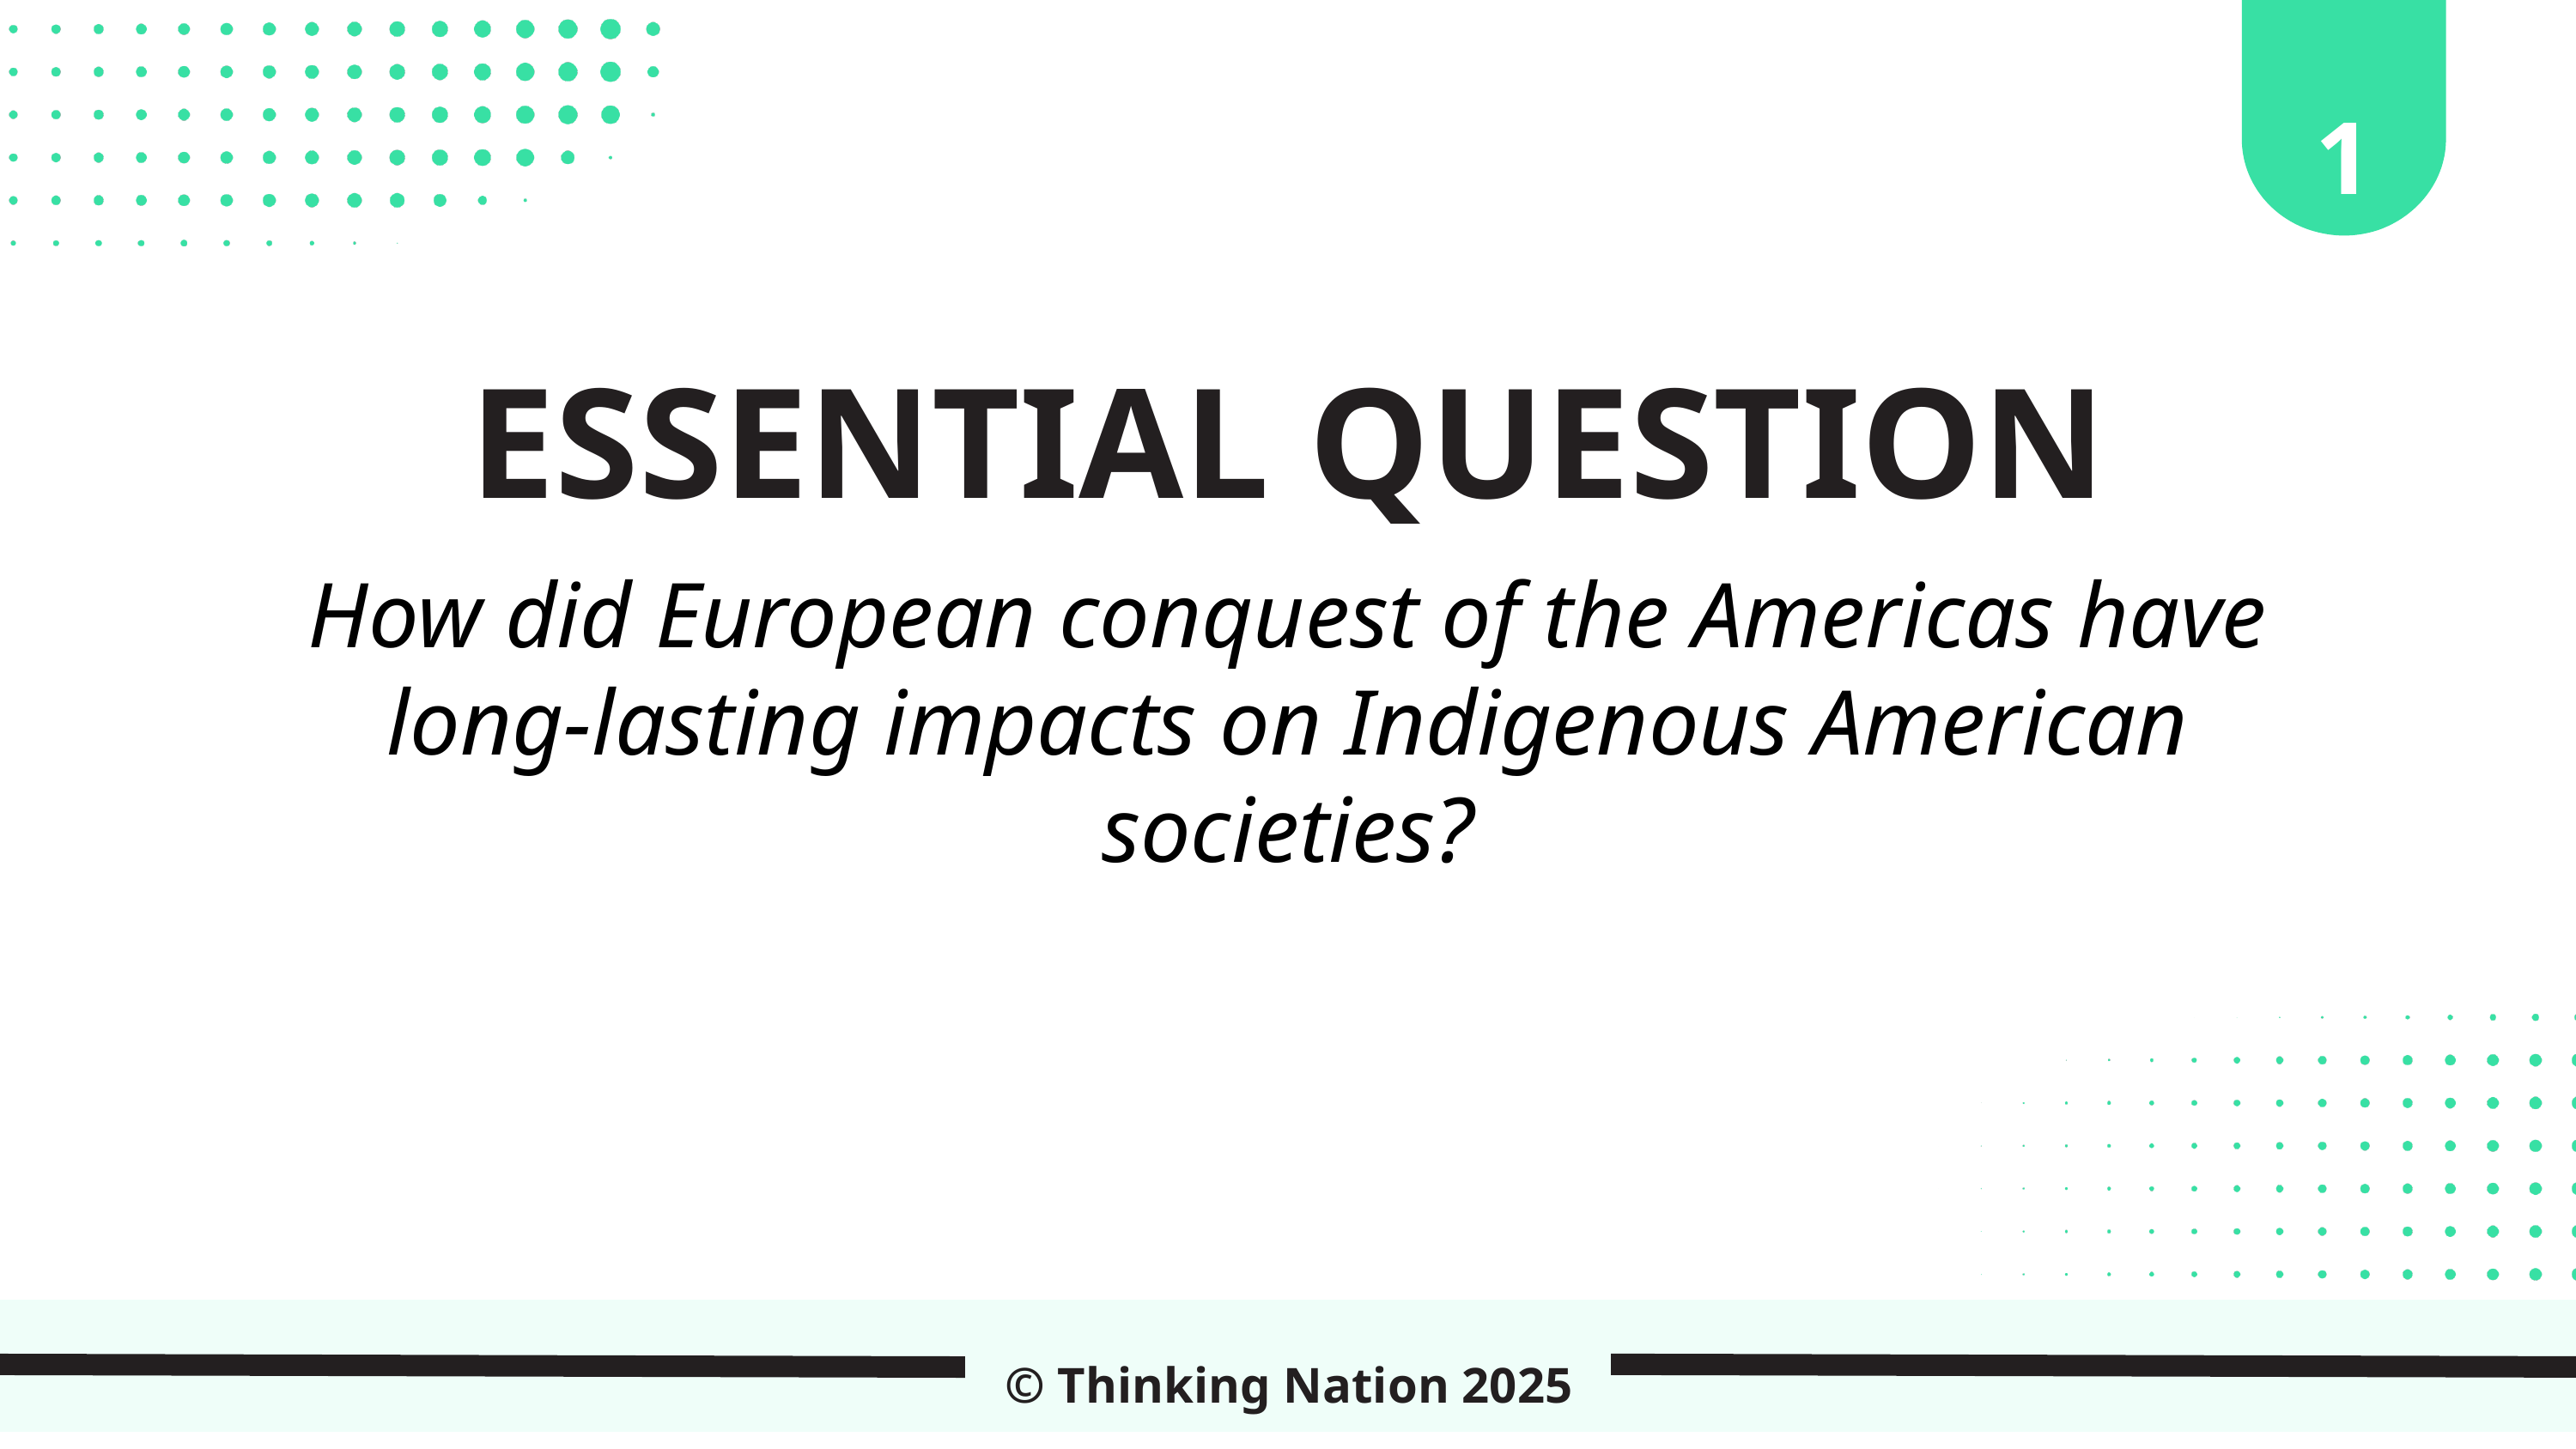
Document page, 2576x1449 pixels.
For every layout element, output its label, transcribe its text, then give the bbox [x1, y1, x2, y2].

text_box [0, 0, 660, 246]
text_box [1938, 1013, 2576, 1299]
text_box ESSENTIAL QUESTION [359, 273, 2216, 530]
text_box How did European conquest of the Americas have long-lasting impacts on Indigenous American societies? [252, 558, 2324, 880]
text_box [2233, 0, 2455, 236]
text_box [0, 1299, 2576, 1433]
